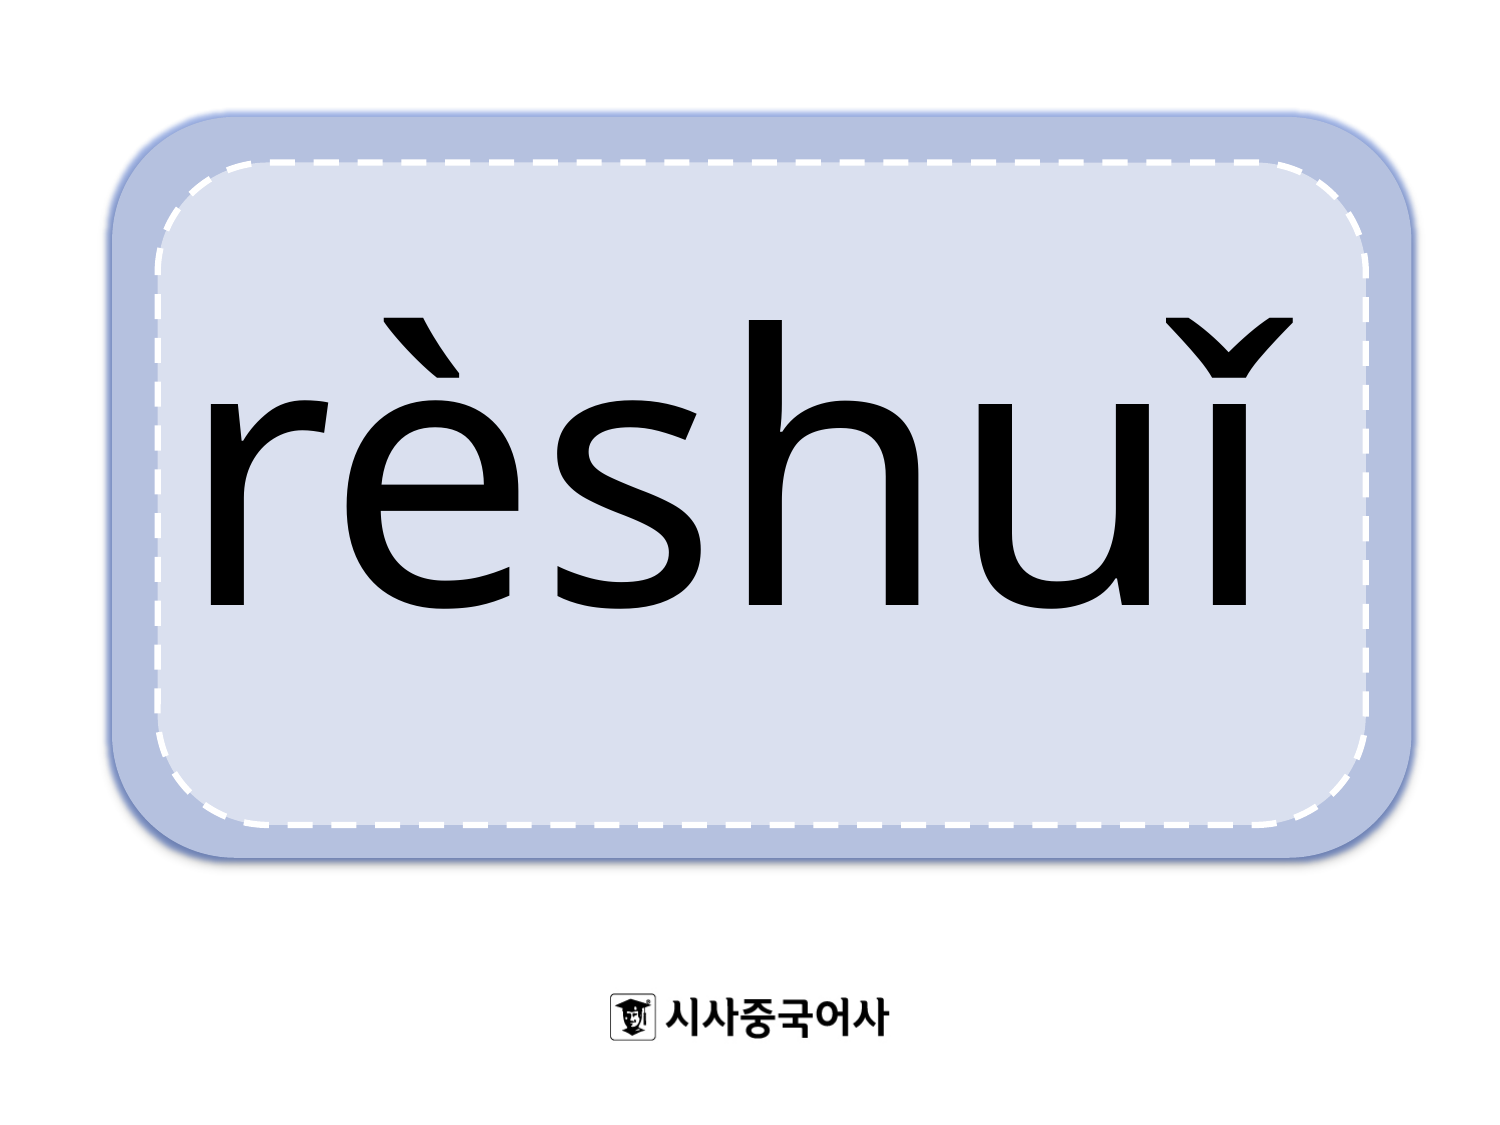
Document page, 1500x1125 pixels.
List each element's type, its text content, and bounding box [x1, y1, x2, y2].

picture [602, 987, 898, 1047]
text_box rèshuǐ [162, 124, 1371, 787]
